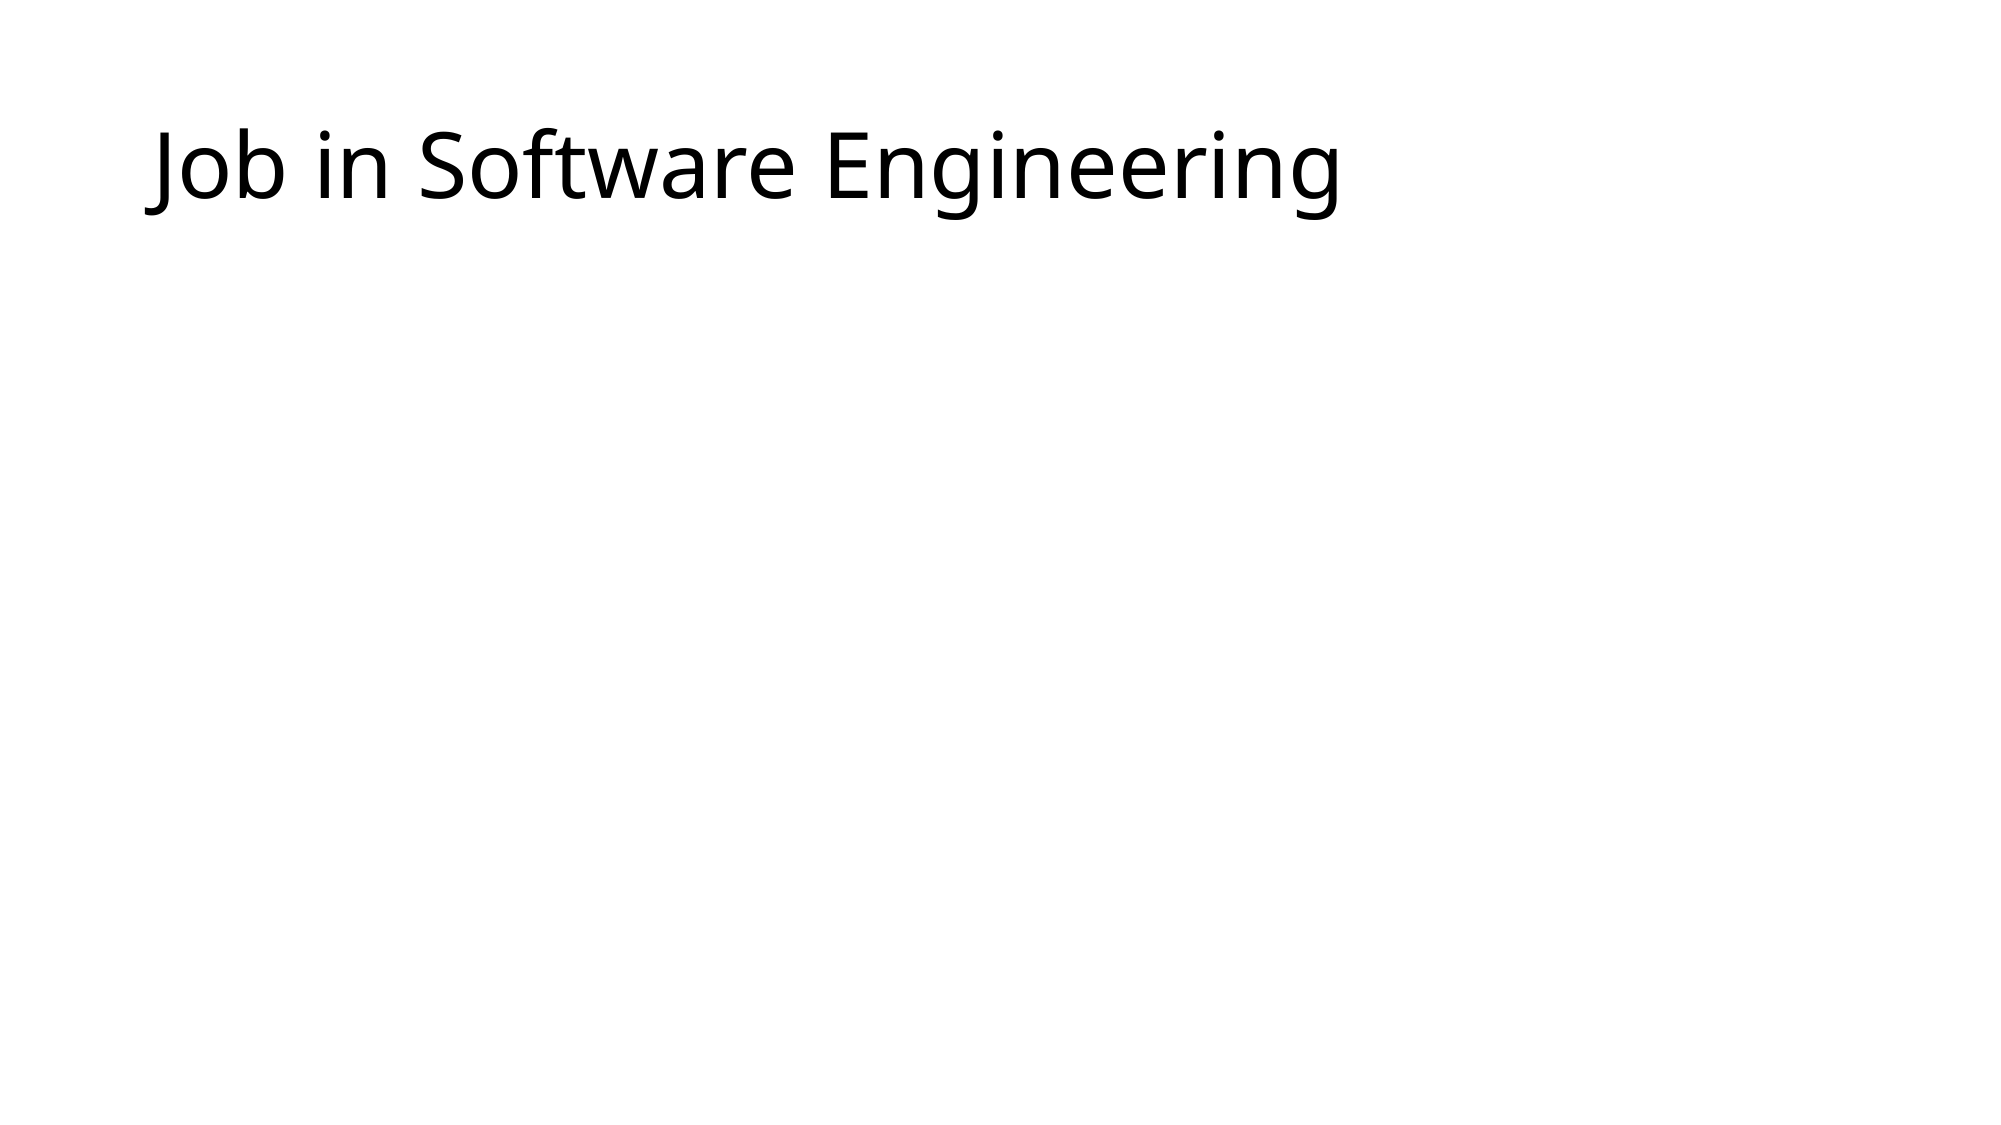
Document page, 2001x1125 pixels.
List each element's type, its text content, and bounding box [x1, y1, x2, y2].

title Job in Software Engineering [137, 59, 1863, 278]
